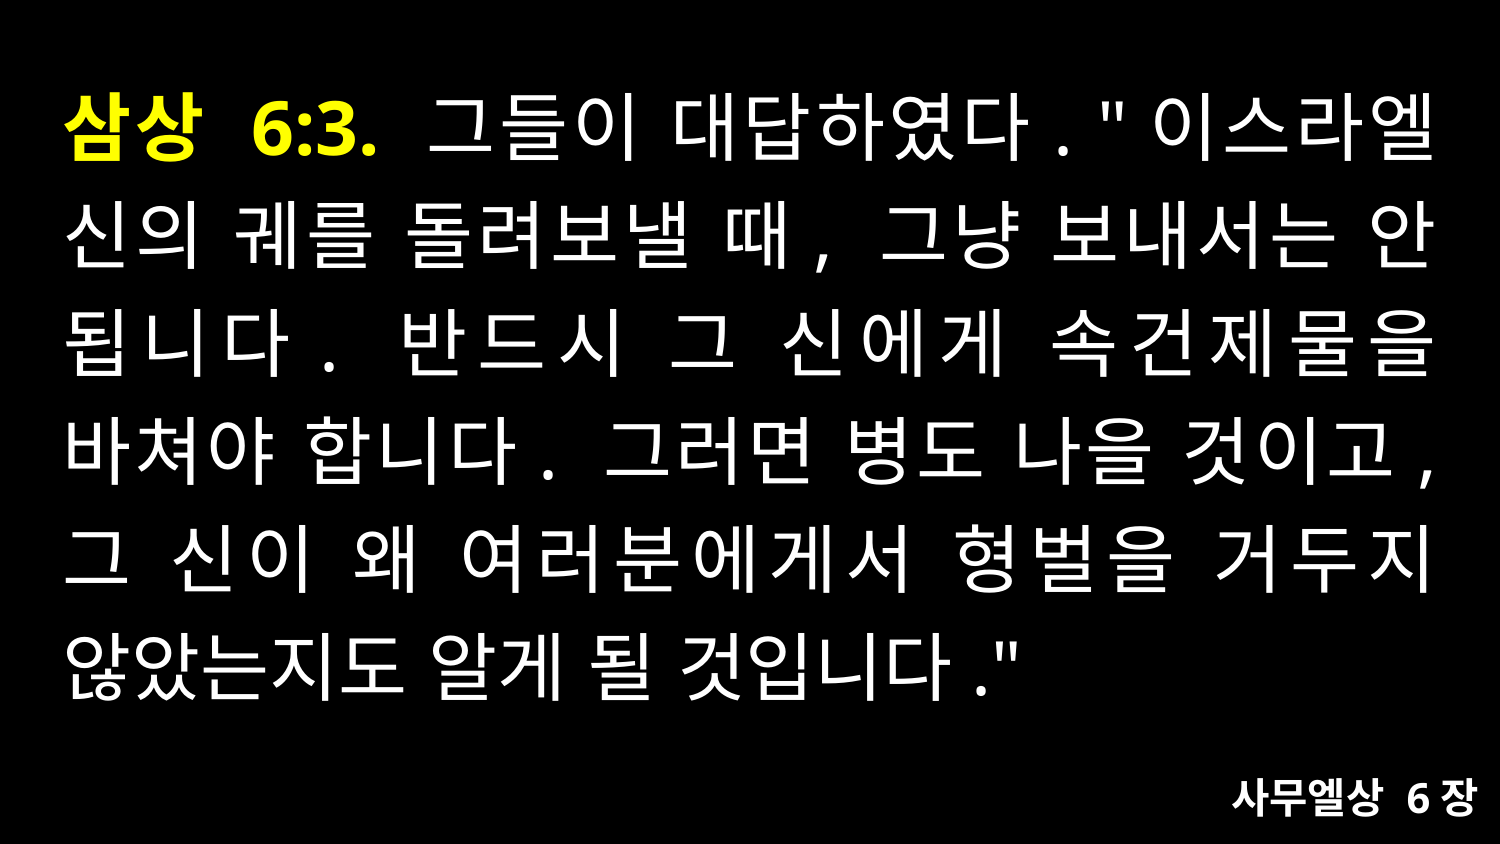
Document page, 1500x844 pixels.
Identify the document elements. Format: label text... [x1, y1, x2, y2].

title 삼상 6:3. 그들이 대답하였다. "이스라엘 신의 궤를 돌려보낼 때, 그냥 보내서는 안 됩니다. 반드시 그 신에게 속건제물을 바쳐야 합니다. 그러면 병도 나을 것이고, 그 신이 왜 여러분에게서 형벌을 거두지 않았는지도 알게 될 것입니다." [0, 0, 1500, 844]
subtitle 사무엘상 6장 [916, 770, 1500, 844]
